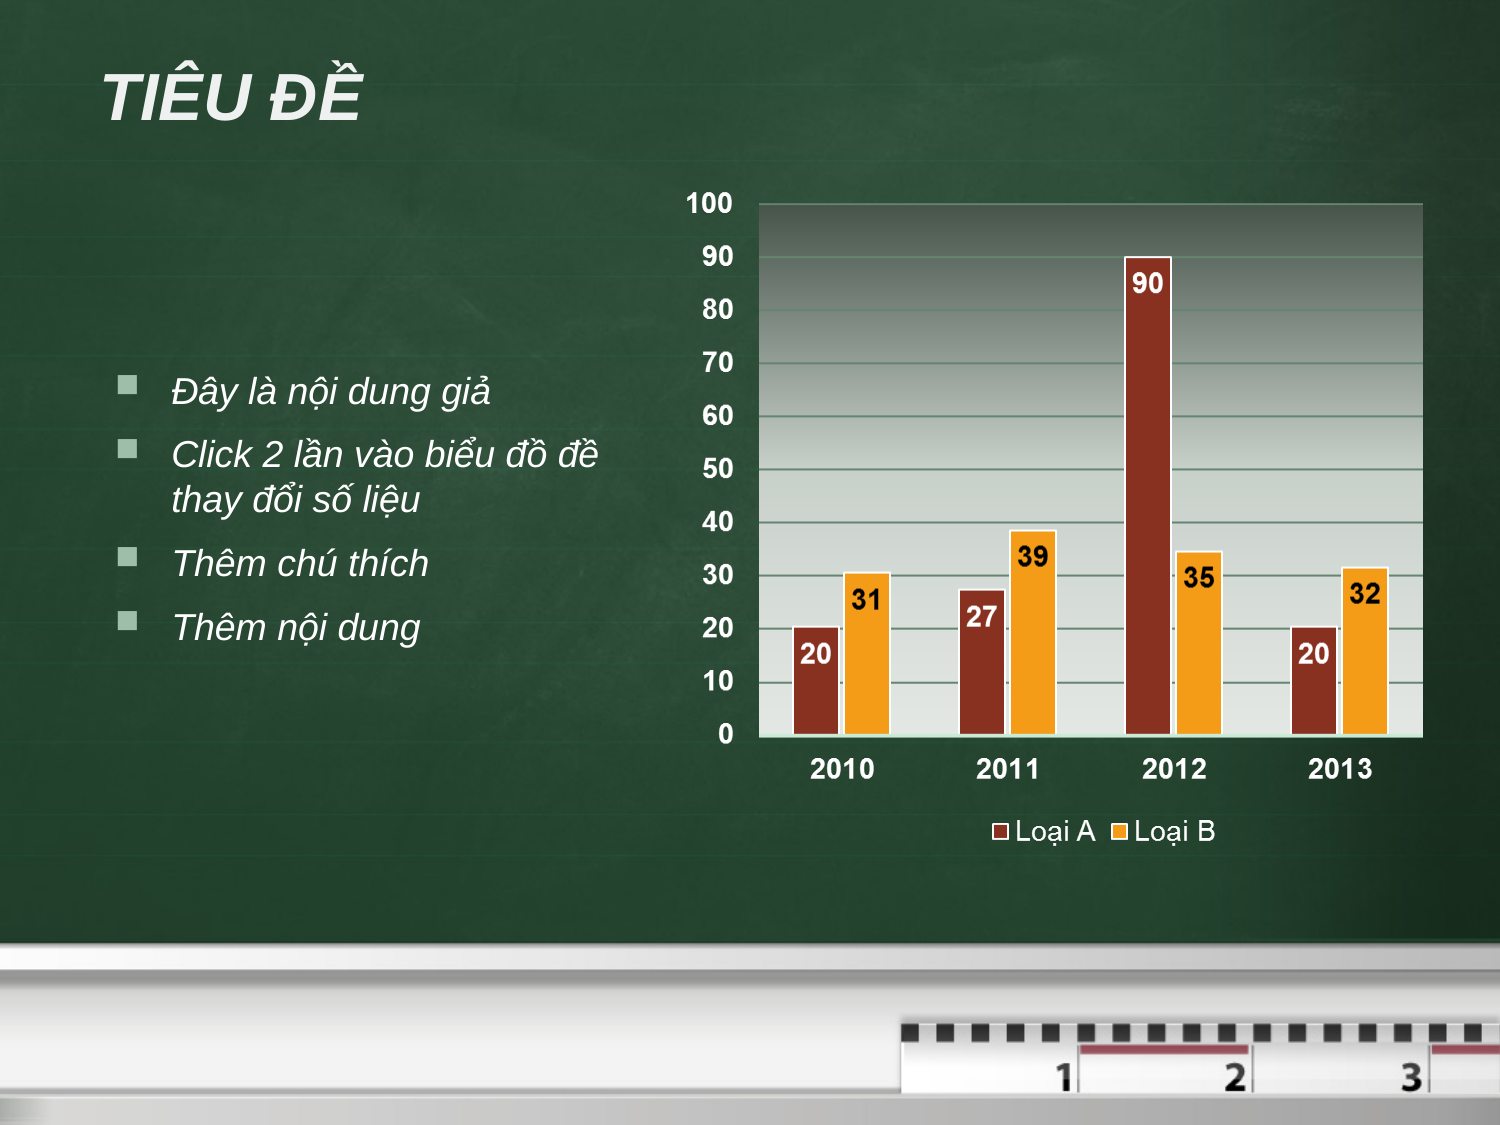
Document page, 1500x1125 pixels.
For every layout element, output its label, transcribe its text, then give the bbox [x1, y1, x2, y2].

text_box TIÊU ĐỀ [84, 40, 862, 148]
picture [0, 0, 1500, 1125]
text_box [651, 150, 1447, 881]
text_box Đây là nội dung giả Click 2 lần vào biểu đồ đề thay đổi số liệu Thêm chú thích Thêm nội dung [99, 307, 646, 708]
